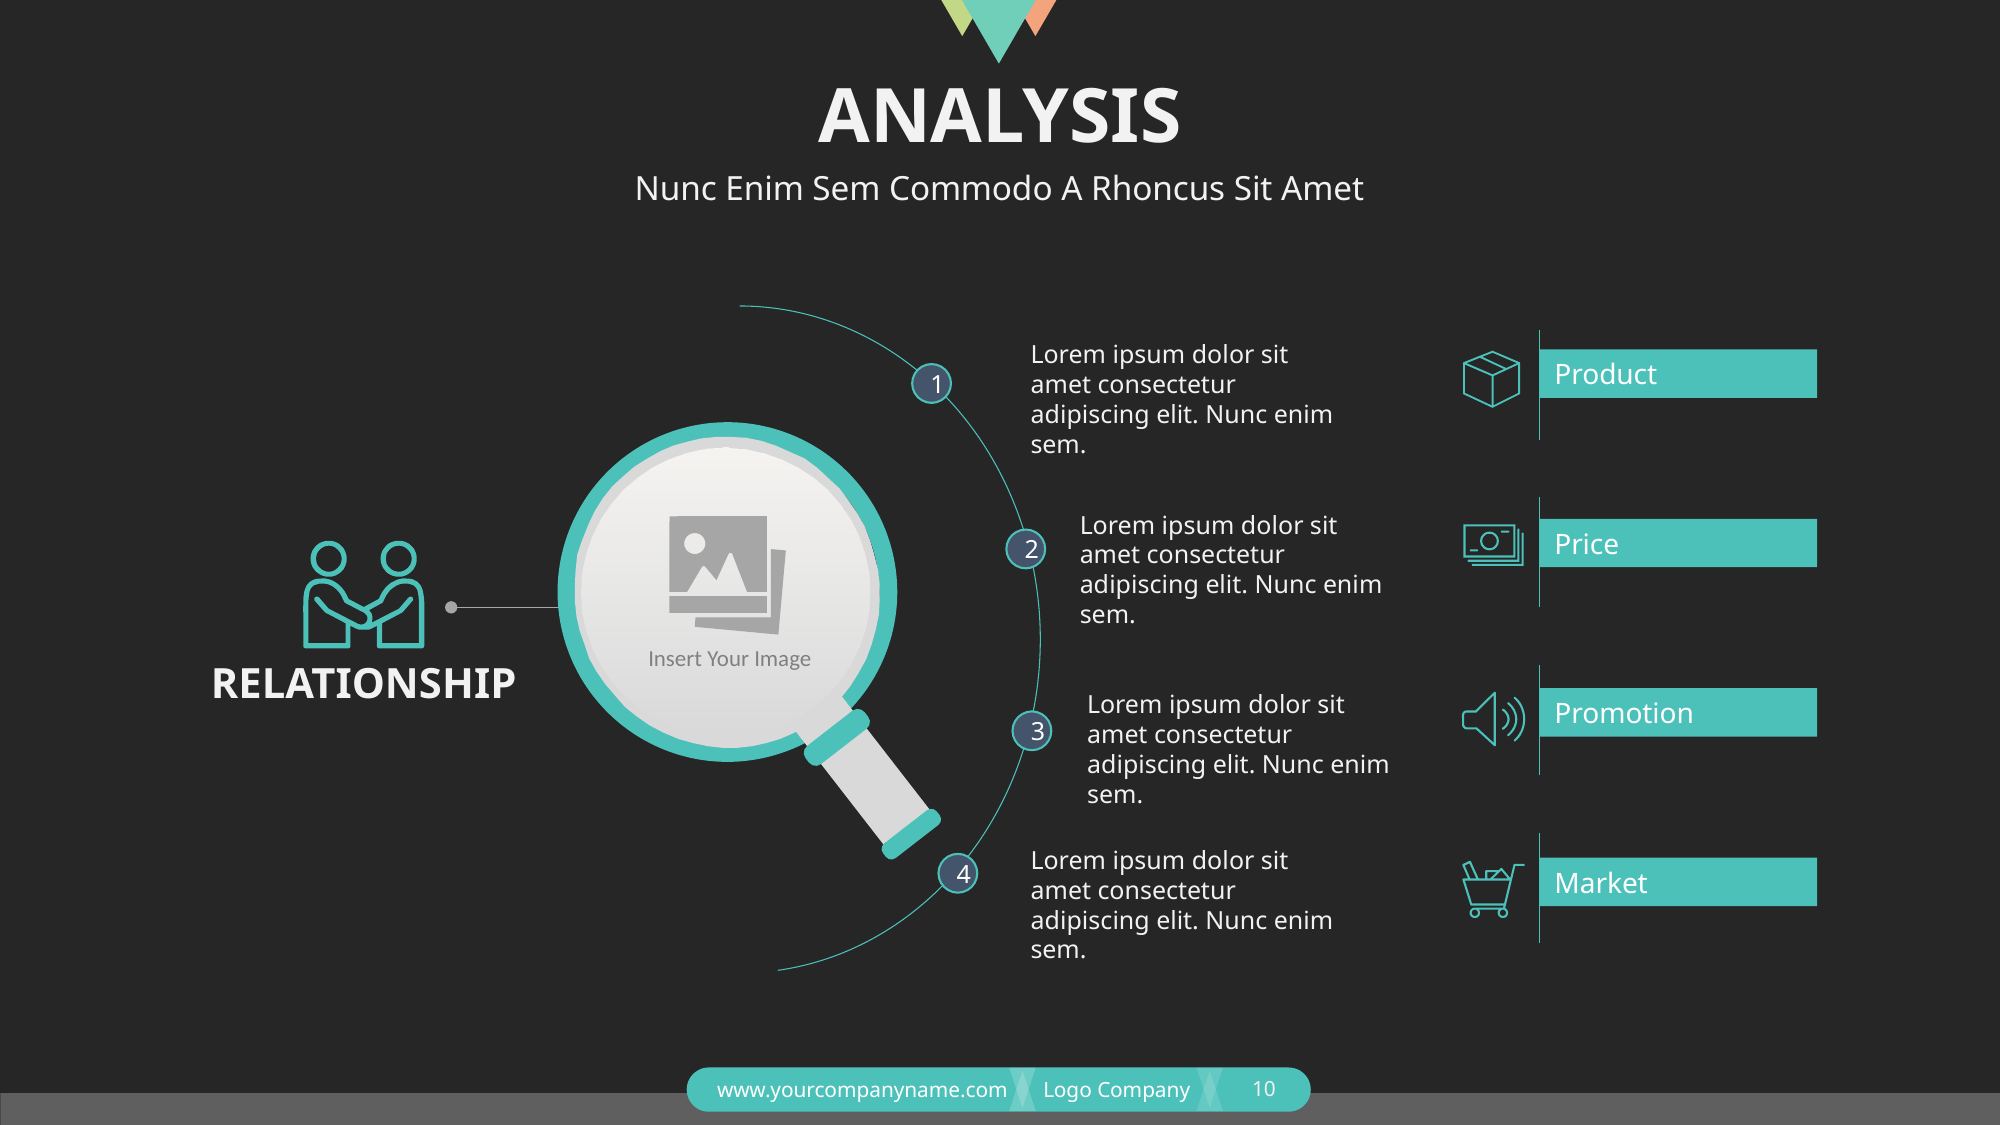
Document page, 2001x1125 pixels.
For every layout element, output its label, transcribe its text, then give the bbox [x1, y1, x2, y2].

slide_number 10 [1225, 1067, 1302, 1112]
text_box 4 [937, 852, 979, 894]
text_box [557, 422, 948, 857]
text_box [1461, 691, 1526, 747]
text_box Promotion [1540, 688, 1818, 737]
text_box Lorem ipsum dolor sit amet consectetur adipiscing elit. Nunc enim sem. [1064, 501, 1418, 637]
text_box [1463, 524, 1524, 566]
text_box Lorem ipsum dolor sit amet consectetur adipiscing elit. Nunc enim sem. [1015, 331, 1369, 467]
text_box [303, 540, 425, 649]
text_box [1462, 860, 1525, 918]
text_box [739, 305, 1041, 856]
text_box 2 [1005, 528, 1047, 570]
text_box Product [1540, 349, 1818, 398]
text_box RELATIONSHIP [182, 649, 545, 715]
text_box Lorem ipsum dolor sit amet consectetur adipiscing elit. Nunc enim sem. [1015, 836, 1369, 972]
text_box Price [1540, 518, 1818, 568]
text_box Market [1540, 857, 1818, 907]
text_box Lorem ipsum dolor sit amet consectetur adipiscing elit. Nunc enim sem. [1072, 681, 1426, 817]
text_box 1 [911, 363, 953, 404]
list Nunc Enim Sem Commodo A Rhoncus Sit Amet [265, 166, 1735, 213]
text_box [1463, 350, 1521, 408]
title ANALYSIS [265, 77, 1735, 160]
text_box [764, 857, 944, 971]
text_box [618, 516, 837, 680]
text_box 3 [1011, 710, 1053, 752]
